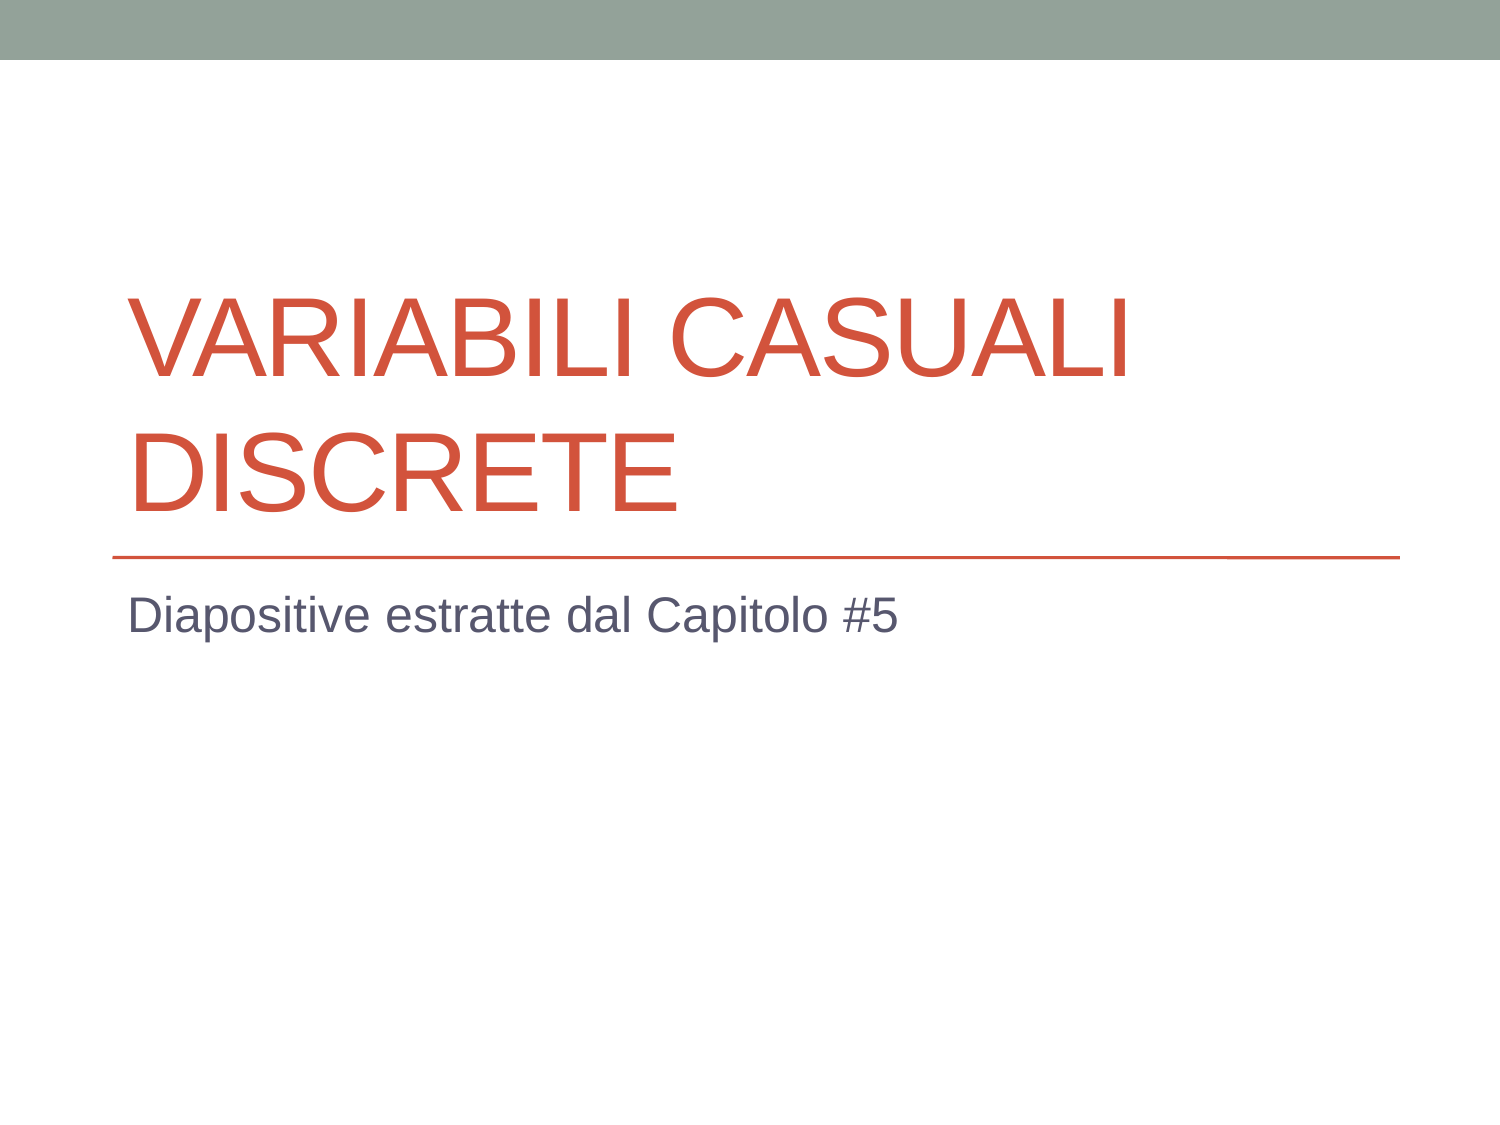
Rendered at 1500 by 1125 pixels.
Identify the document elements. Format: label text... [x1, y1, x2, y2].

subtitle Diapositive estratte dal Capitolo #5 [112, 575, 1163, 863]
title Variabili Casuali Discrete [112, 224, 1400, 542]
